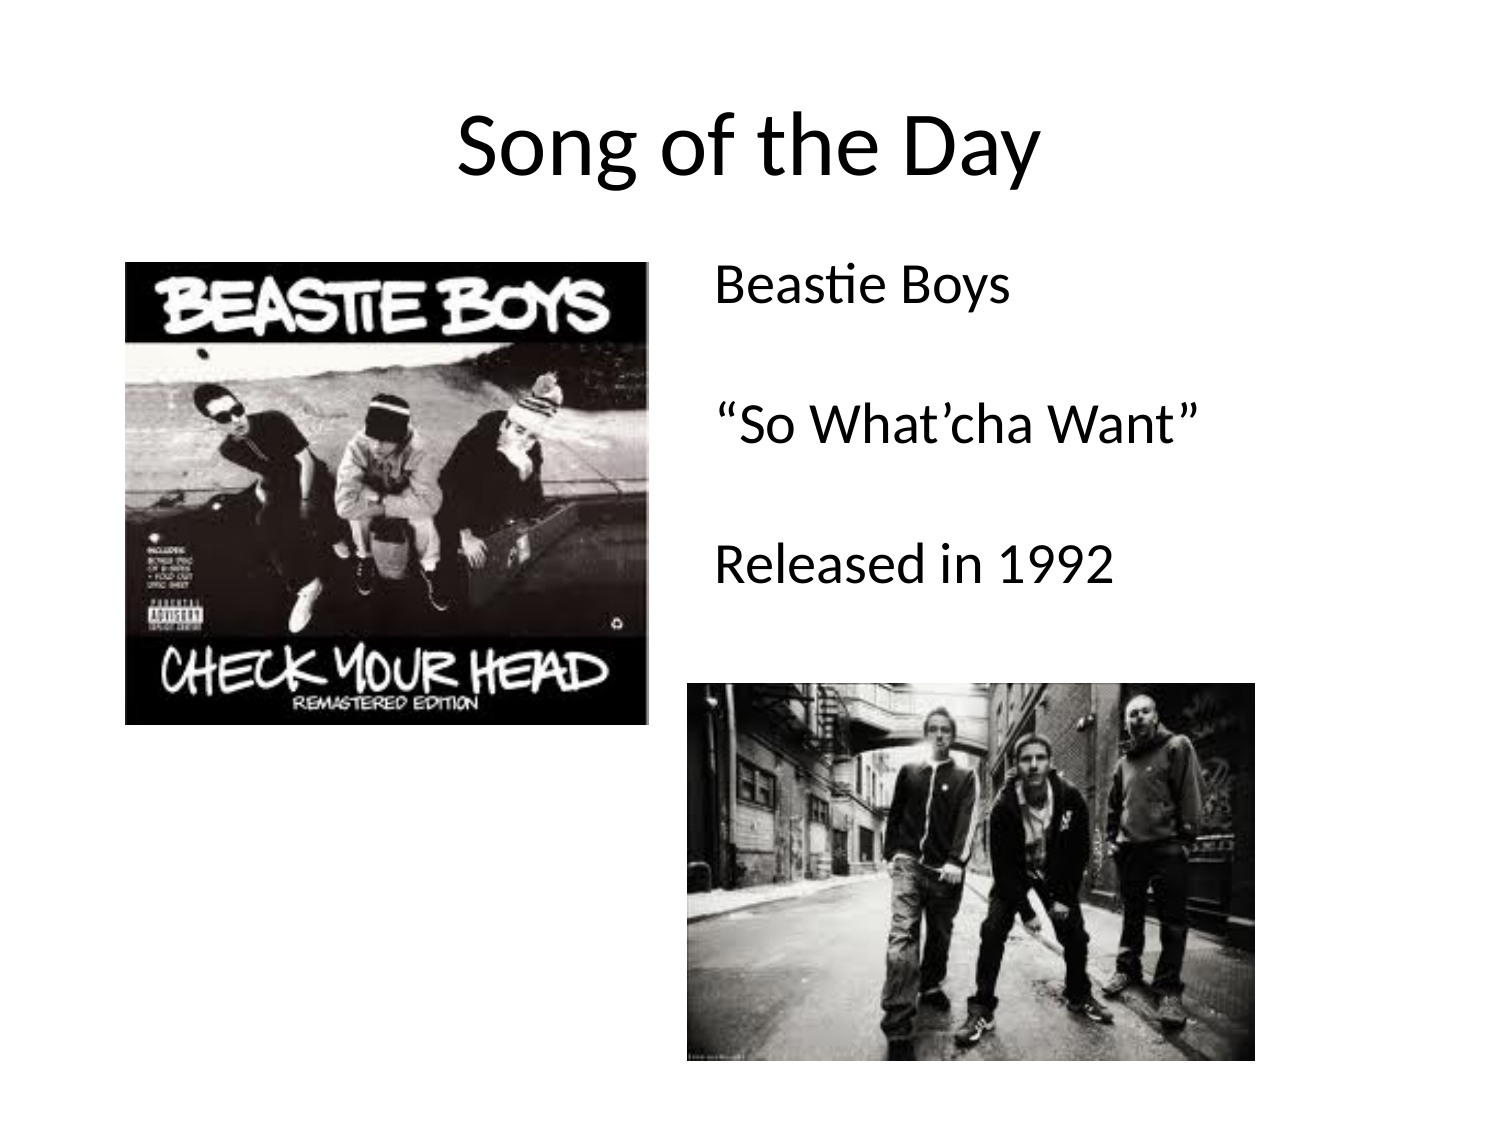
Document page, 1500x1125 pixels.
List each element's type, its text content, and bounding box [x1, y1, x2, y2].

title Song of the Day [75, 45, 1425, 233]
picture [687, 683, 1255, 1062]
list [124, 262, 650, 726]
text_box Beastie Boys “So What’cha Want” Released in 1992 [699, 237, 1425, 603]
